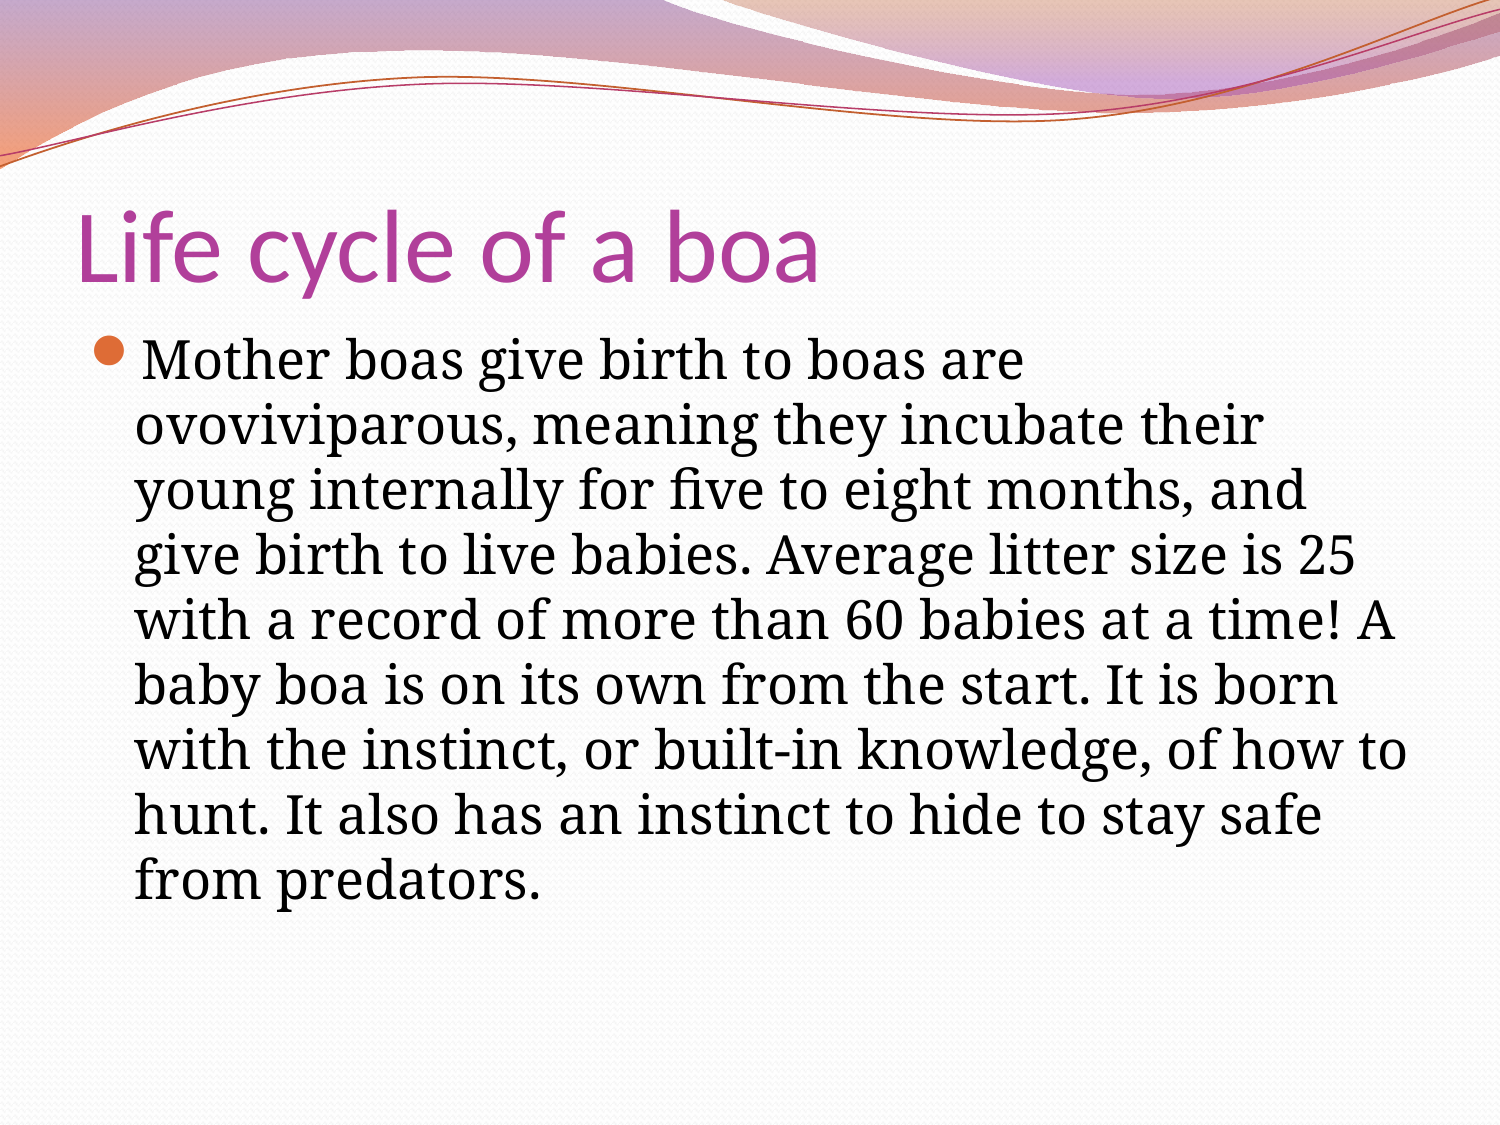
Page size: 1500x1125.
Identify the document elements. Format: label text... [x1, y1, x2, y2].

list Mother boas give birth to boas are ovoviviparous, meaning they incubate their young internally for five to eight months, and give birth to live babies. Average litter size is 25 with a record of more than 60 babies at a time! A baby boa is on its own from the start. It is born with the instinct, or built-in knowledge, of how to hunt. It also has an instinct to hide to stay safe from predators. [75, 317, 1425, 1038]
title Life cycle of a boa [75, 115, 1425, 303]
